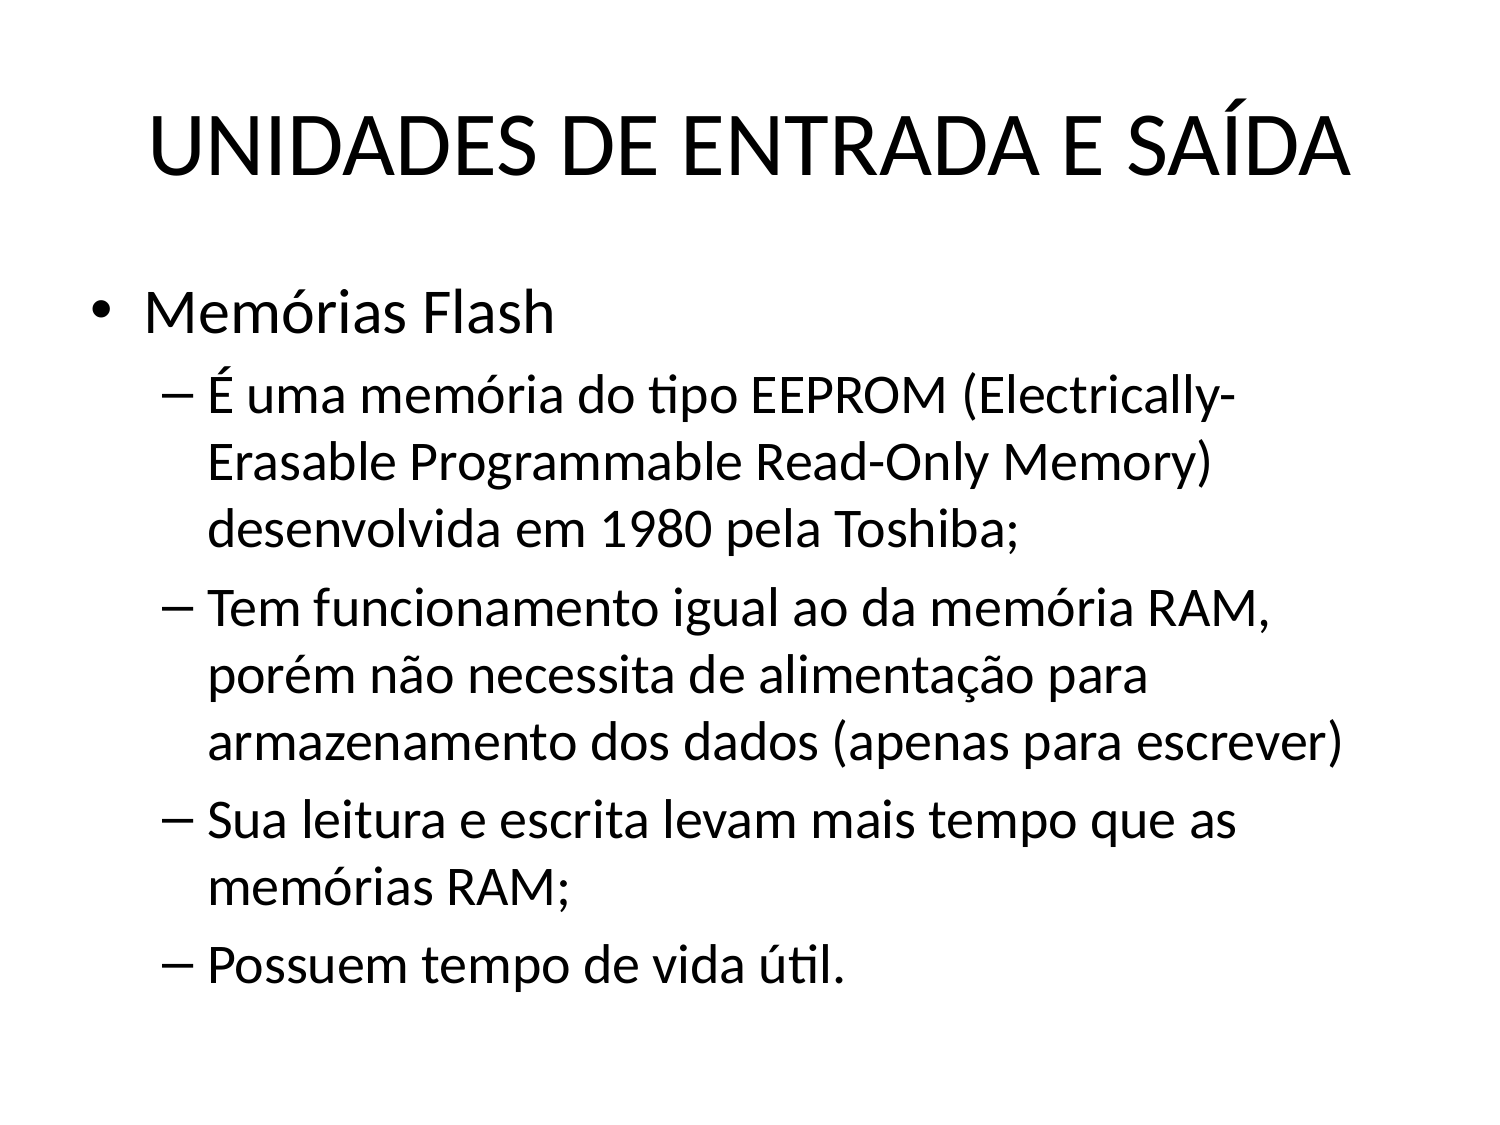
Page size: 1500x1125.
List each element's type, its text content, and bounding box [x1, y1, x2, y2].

title UNIDADES DE ENTRADA E SAÍDA [75, 45, 1425, 233]
list Memórias Flash É uma memória do tipo EEPROM (Electrically-Erasable Programmable Read-Only Memory) desenvolvida em 1980 pela Toshiba; Tem funcionamento igual ao da memória RAM, porém não necessita de alimentação para armazenamento dos dados (apenas para escrever) Sua leitura e escrita levam mais tempo que as memórias RAM; Possuem tempo de vida útil. [75, 262, 1425, 1005]
